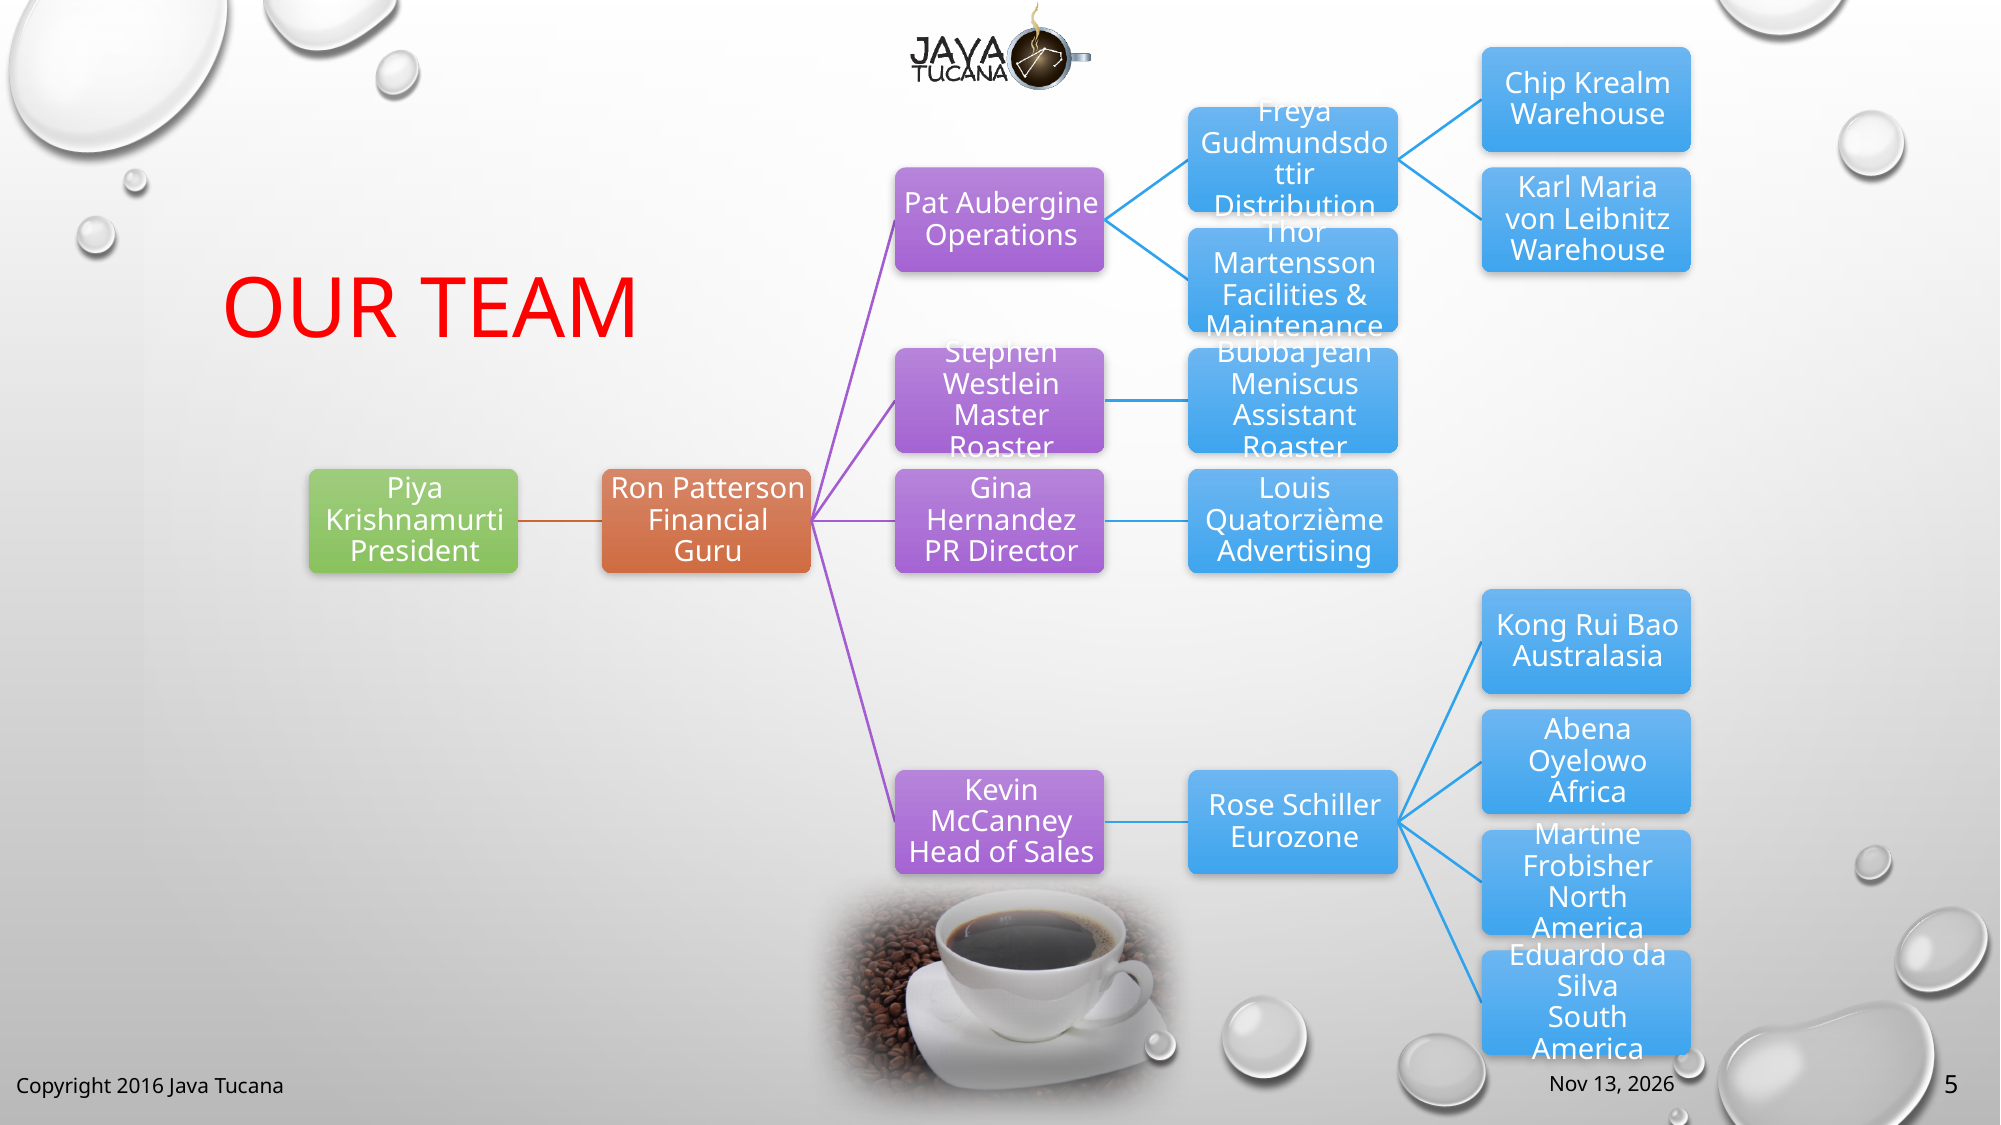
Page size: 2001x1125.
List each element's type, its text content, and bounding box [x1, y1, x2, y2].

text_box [149, 46, 1851, 1056]
slide_number 5-May-16 [1239, 1064, 1690, 1116]
picture [0, 0, 2001, 1125]
slide_number 5 [1848, 1055, 1974, 1116]
footer Copyright 2016 Java Tucana [1, 1055, 1096, 1116]
